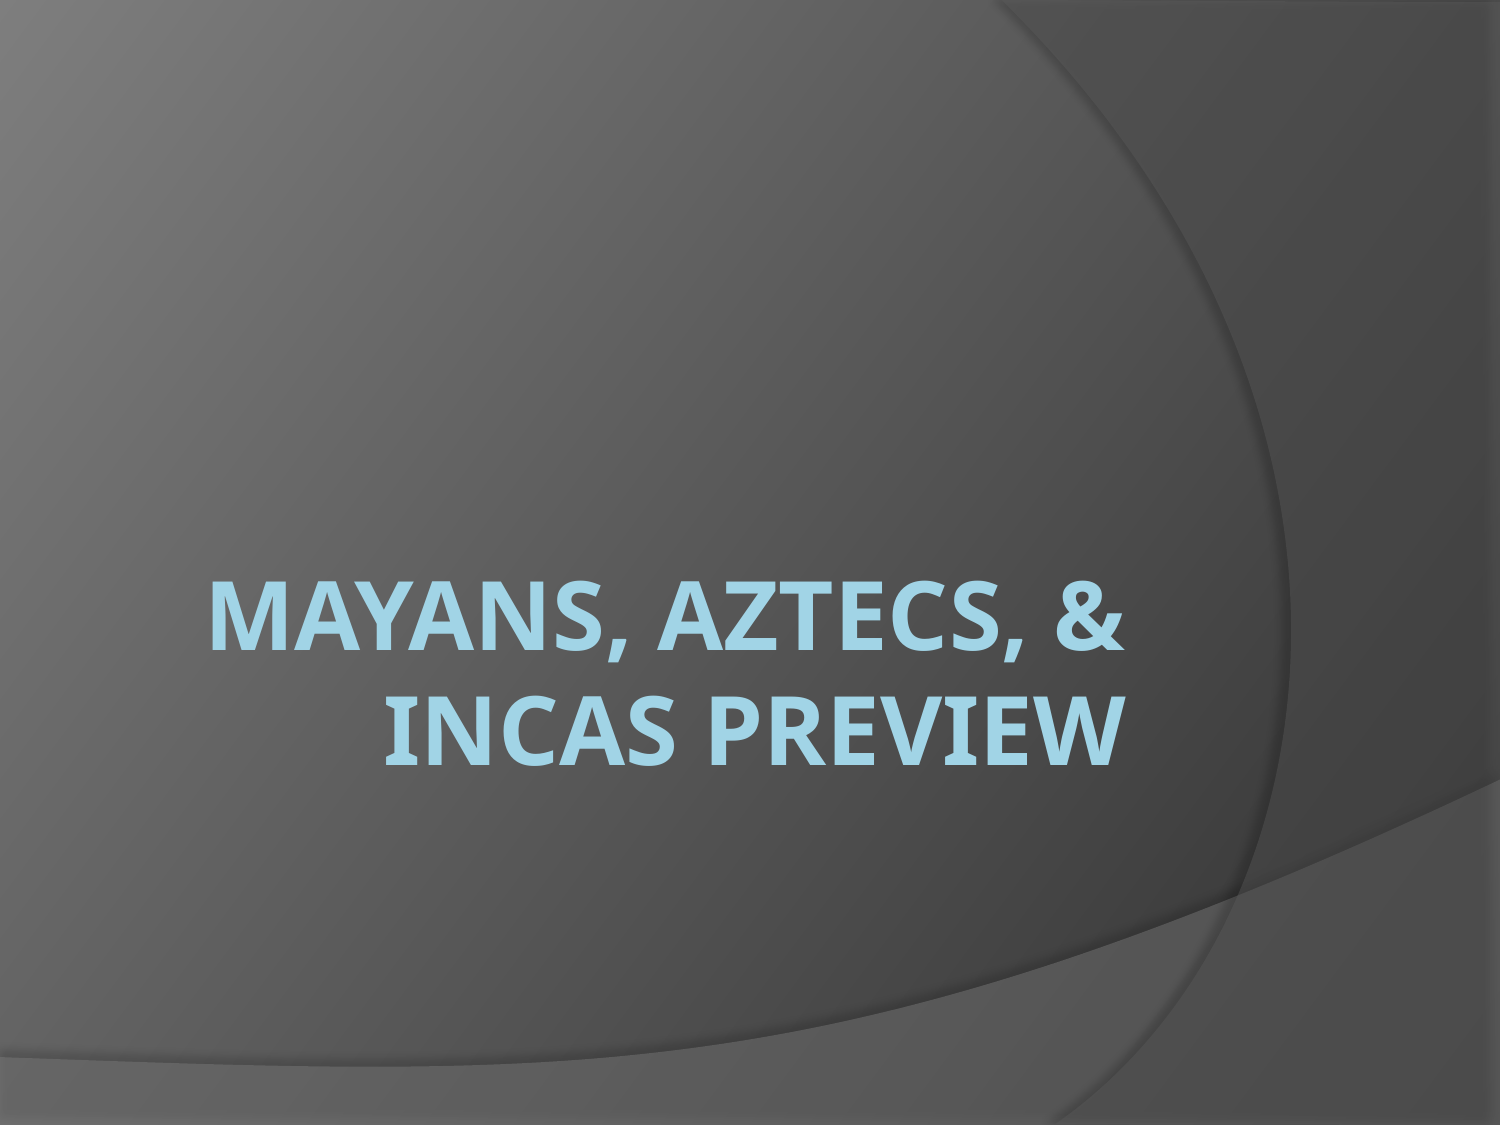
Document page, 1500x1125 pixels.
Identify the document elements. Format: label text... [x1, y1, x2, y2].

title Mayans, Aztecs, & Incas Preview [70, 547, 1134, 925]
